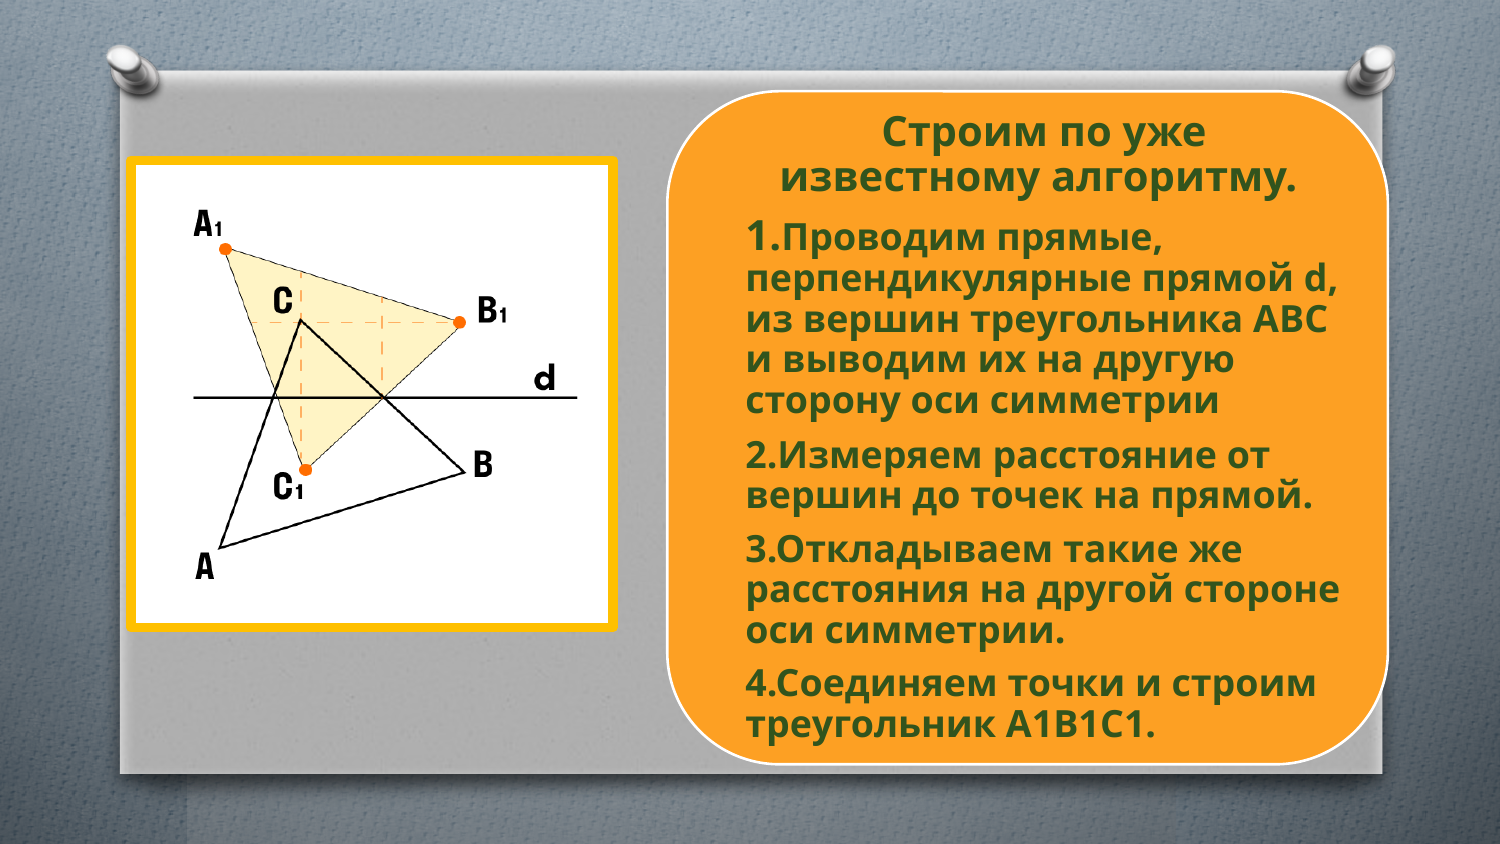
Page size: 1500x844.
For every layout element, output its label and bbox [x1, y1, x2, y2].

picture [1322, 22, 1433, 105]
picture [135, 164, 609, 623]
picture [80, 18, 192, 119]
text_box [667, 90, 1389, 765]
